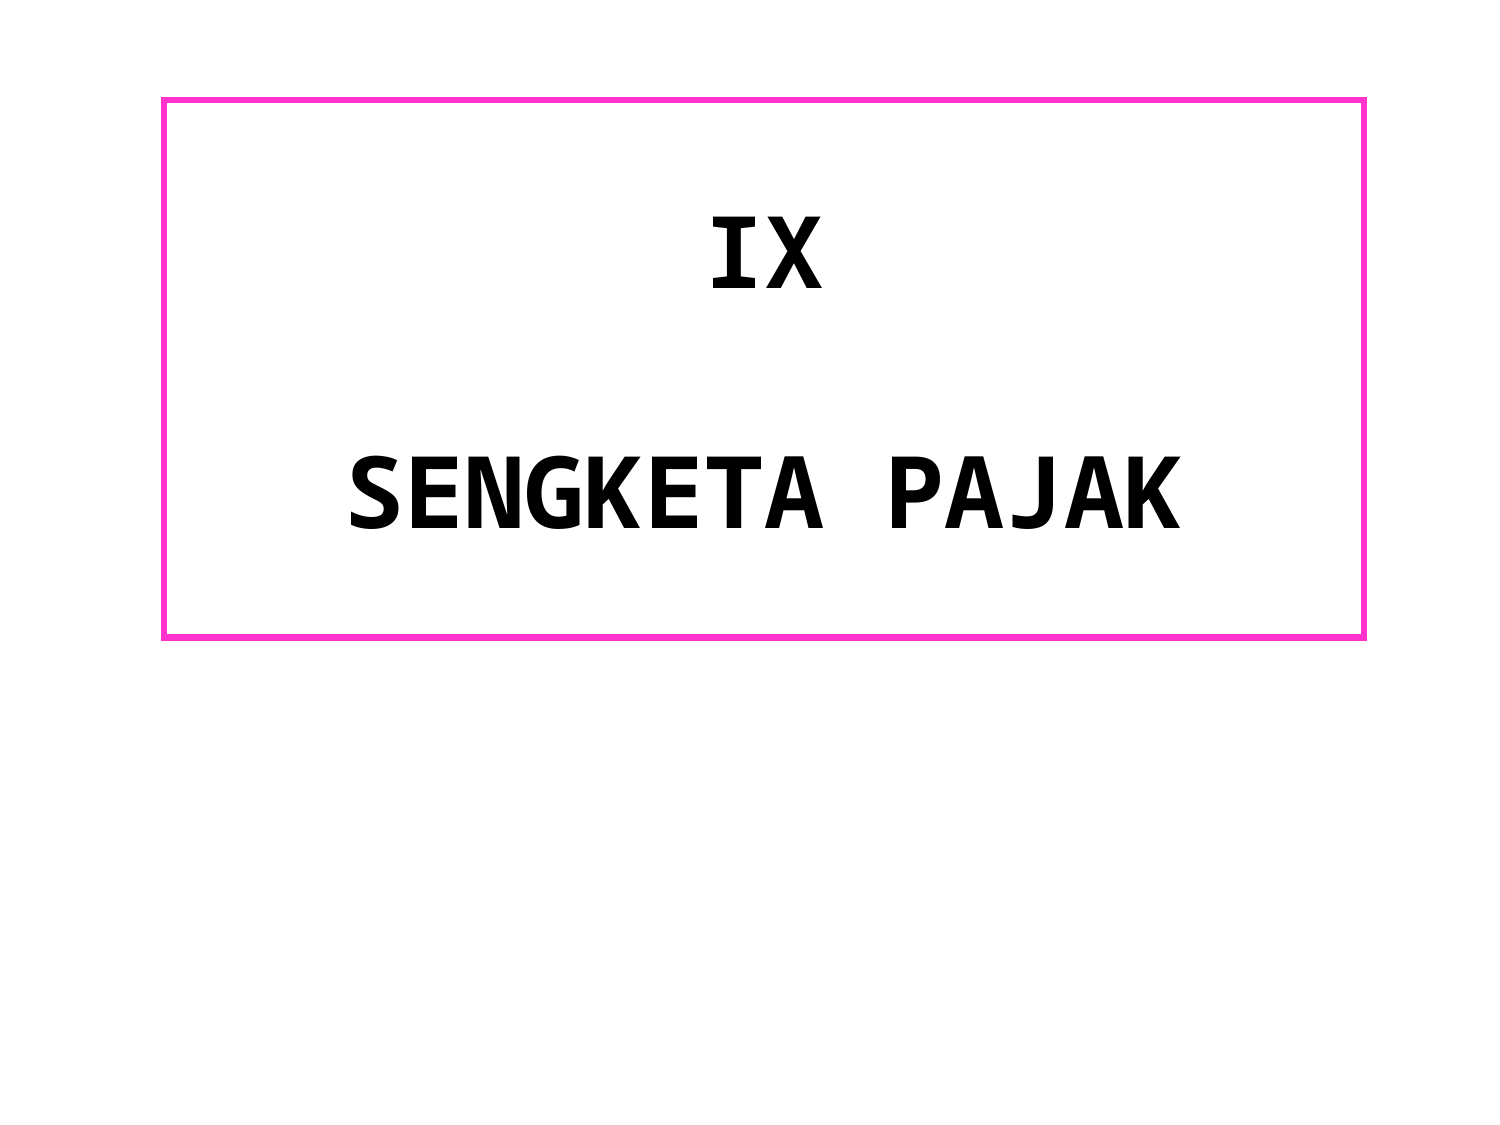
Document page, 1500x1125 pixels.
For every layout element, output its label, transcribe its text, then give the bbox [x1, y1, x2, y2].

title IX SENGKETA PAJAK [164, 99, 1365, 638]
